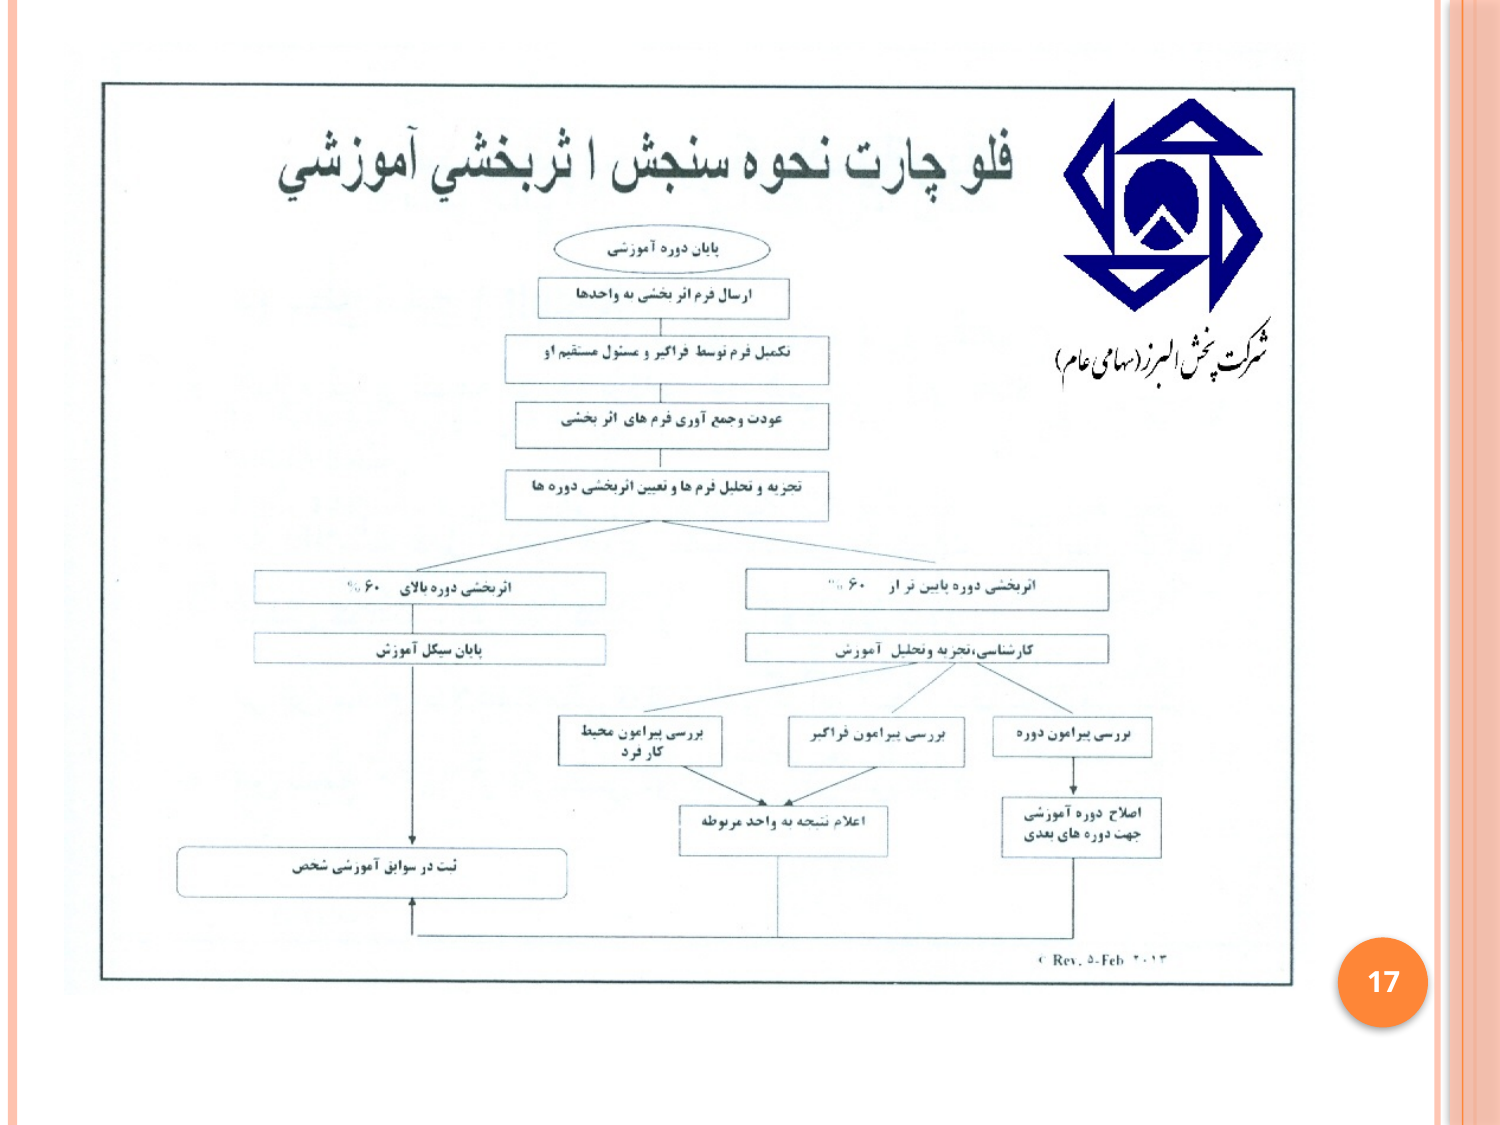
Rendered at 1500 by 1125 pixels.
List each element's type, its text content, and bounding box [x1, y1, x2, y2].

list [64, 42, 1316, 996]
slide_number 17 [1333, 940, 1434, 1027]
